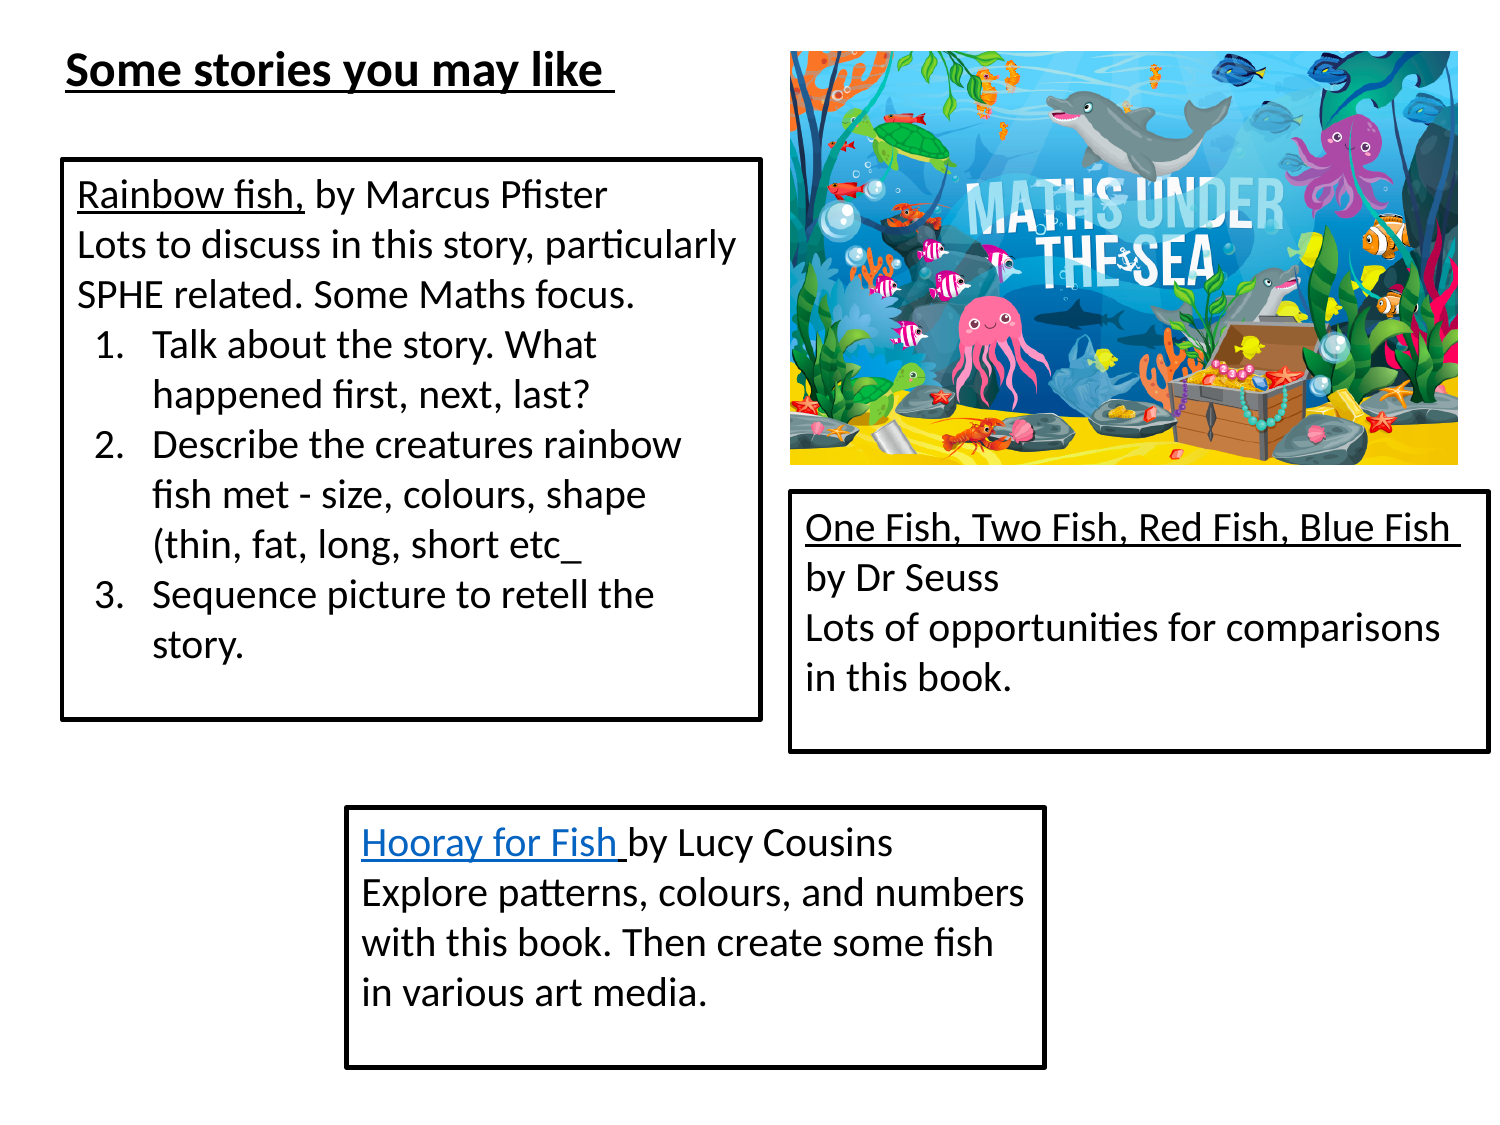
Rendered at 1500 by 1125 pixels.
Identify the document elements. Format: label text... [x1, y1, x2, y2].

picture [789, 50, 1458, 465]
text_box One Fish, Two Fish, Red Fish, Blue Fish by Dr Seuss Lots of opportunities for comparisons in this book. [790, 491, 1489, 752]
text_box Rainbow fish, by Marcus Pfister Lots to discuss in this story, particularly SPHE related. Some Maths focus. Talk about the story. What happened first, next, last? Describe the creatures rainbow fish met - size, colours, shape (thin, fat, long, short etc_ Sequence picture to retell the story. [62, 159, 761, 720]
text_box Hooray for Fish by Lucy Cousins Explore patterns, colours, and numbers with this book. Then create some fish in various art media. [346, 807, 1045, 1068]
text_box Some stories you may like [50, 28, 791, 104]
